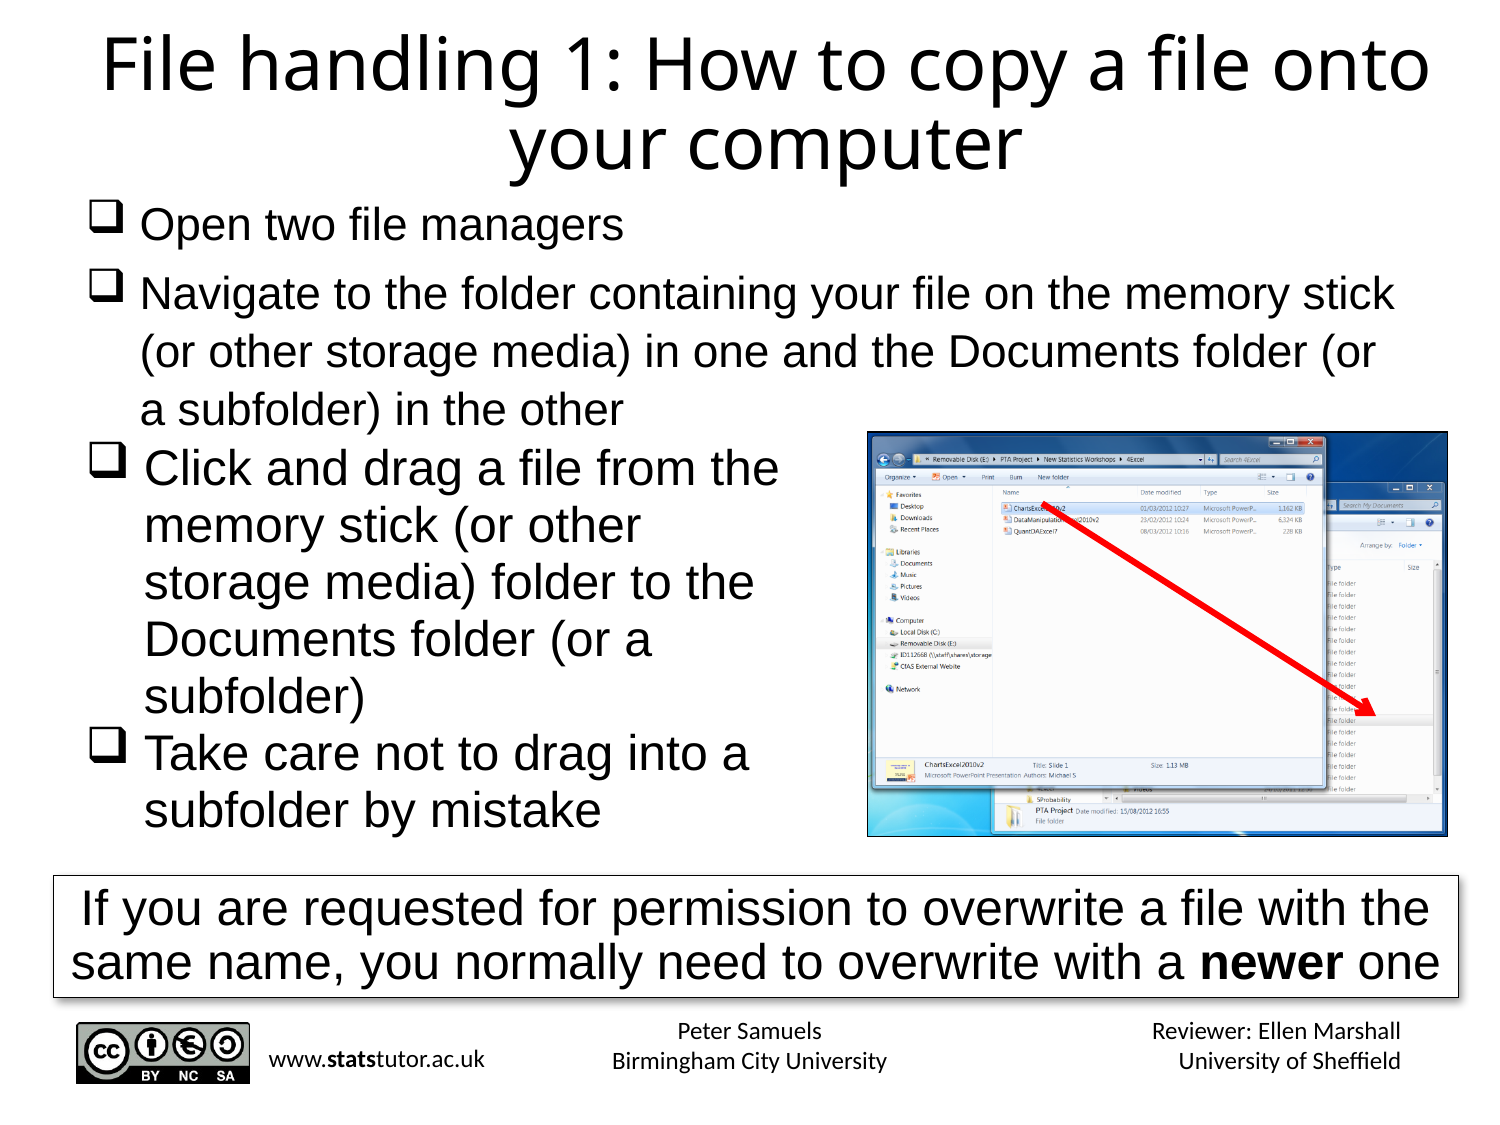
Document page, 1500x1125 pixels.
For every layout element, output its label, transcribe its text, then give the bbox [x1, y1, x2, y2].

title File handling 1: How to copy a file onto your computer [75, 19, 1459, 194]
text_box Reviewer: Ellen Marshall University of Sheffield [1038, 1007, 1417, 1083]
text_box Click and drag a file from the memory stick (or other storage media) folder to the Documents folder (or a subfolder) Take care not to drag into a subfolder by mistake [70, 432, 798, 847]
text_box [1041, 503, 1377, 717]
text_box www.statstutor.ac.uk [254, 1035, 550, 1080]
picture [76, 1022, 251, 1084]
text_box Peter Samuels Birmingham City University [549, 1007, 951, 1083]
picture [867, 432, 1448, 837]
text_box If you are requested for permission to overwrite a file with the same name, you normally need to overwrite with a newer one [53, 875, 1459, 998]
list Open two file managers Navigate to the folder containing your file on the memory stick (or other storage media) in one and the Documents folder (or a subfolder) in the other [70, 184, 1421, 445]
